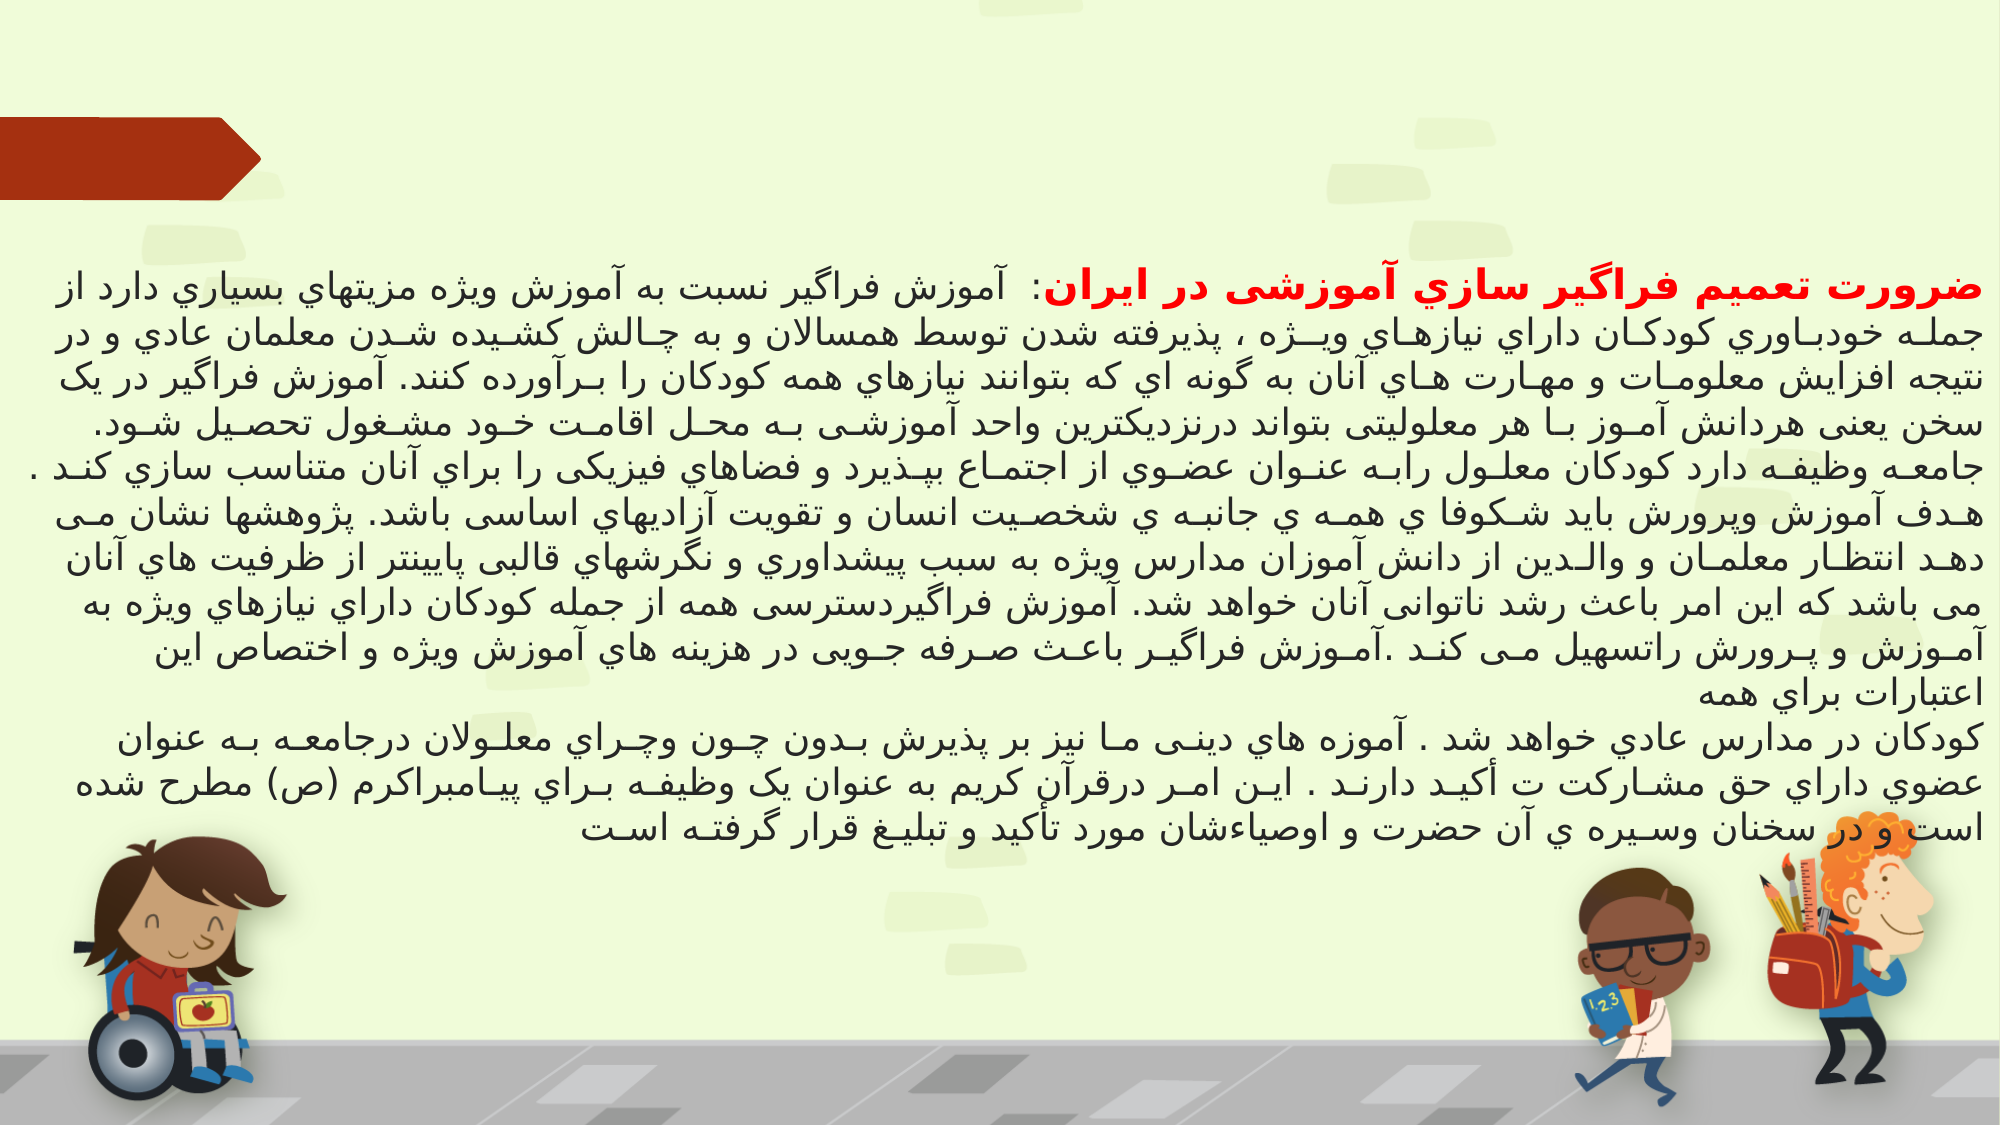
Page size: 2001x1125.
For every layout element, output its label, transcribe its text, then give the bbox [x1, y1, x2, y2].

picture [0, 875, 2000, 1125]
picture [0, 0, 2000, 249]
title ضرورت تعمیم فراگیر سازي آموزشی در ایران: آموزش فراگیر نسبت به آموزش ویژه مزیتهاي بسیاري دارد از جملـه خودبـاوري کودکـان داراي نیازهـاي ویــژه ، پذیرفته شدن توسط همسالان و به چـالش کشـیده شـدن معلمان عادي و در نتیجه افزایش معلومـات و مهـارت هـاي آنان به گونه اي که بتوانند نیازهاي همه کودکان را بـرآورده کنند. آموزش فراگیر در یک سخن یعنی هردانش آمـوز بـا هر معلولیتی بتواند درنزدیکترین واحد آموزشـی بـه محـل اقامـت خـود مشـغول تحصـیل شـود. جامعـه وظیفـه دارد کودکان معلـول رابـه عنـوان عضـوي از اجتمـاع بپـذیرد و فضاهاي فیزیکی را براي آنان متناسب سازي کنـد . هـدف آموزش وپرورش باید شـکوفا ي همـه ي جانبـه ي شخصـیت انسان و تقویت آزاديهاي اساسی باشد. پژوهشها نشان مـی دهـد انتظـار معلمـان و والـدین از دانش آموزان مدارس ویژه به سبب پیشداوري و نگرشهاي قالبی پایینتر از ظرفیت هاي آنان می باشد که این امر باعث رشد ناتوانی آنان خواهد شد. آموزش فراگیردسترسی همه از جمله کودکان داراي نیازهاي ویژه به آمـوزش و پـرورش راتسهیل مـی کنـد .آمـوزش فراگیـر باعـث صـرفه جـویی در هزینه هاي آموزش ویژه و اختصاص این اعتبارات براي همه کودکان در مدارس عادي خواهد شد . آموزه هاي دینـی مـا نیز بر پذیرش بـدون چـون وچـراي معلـولان درجامعـه بـه عنوان عضوي داراي حق مشـارکت ت أکیـد دارنـد . ایـن امـر درقرآن کریم به عنوان یک وظیفـه بـراي پیـامبراکرم (ص) مطرح شده است و در سخنان وسـیره ي آن حضرت و اوصیاءشان مورد تأکید و تبلیـغ قرار گرفتـه اسـت [0, 249, 2000, 875]
